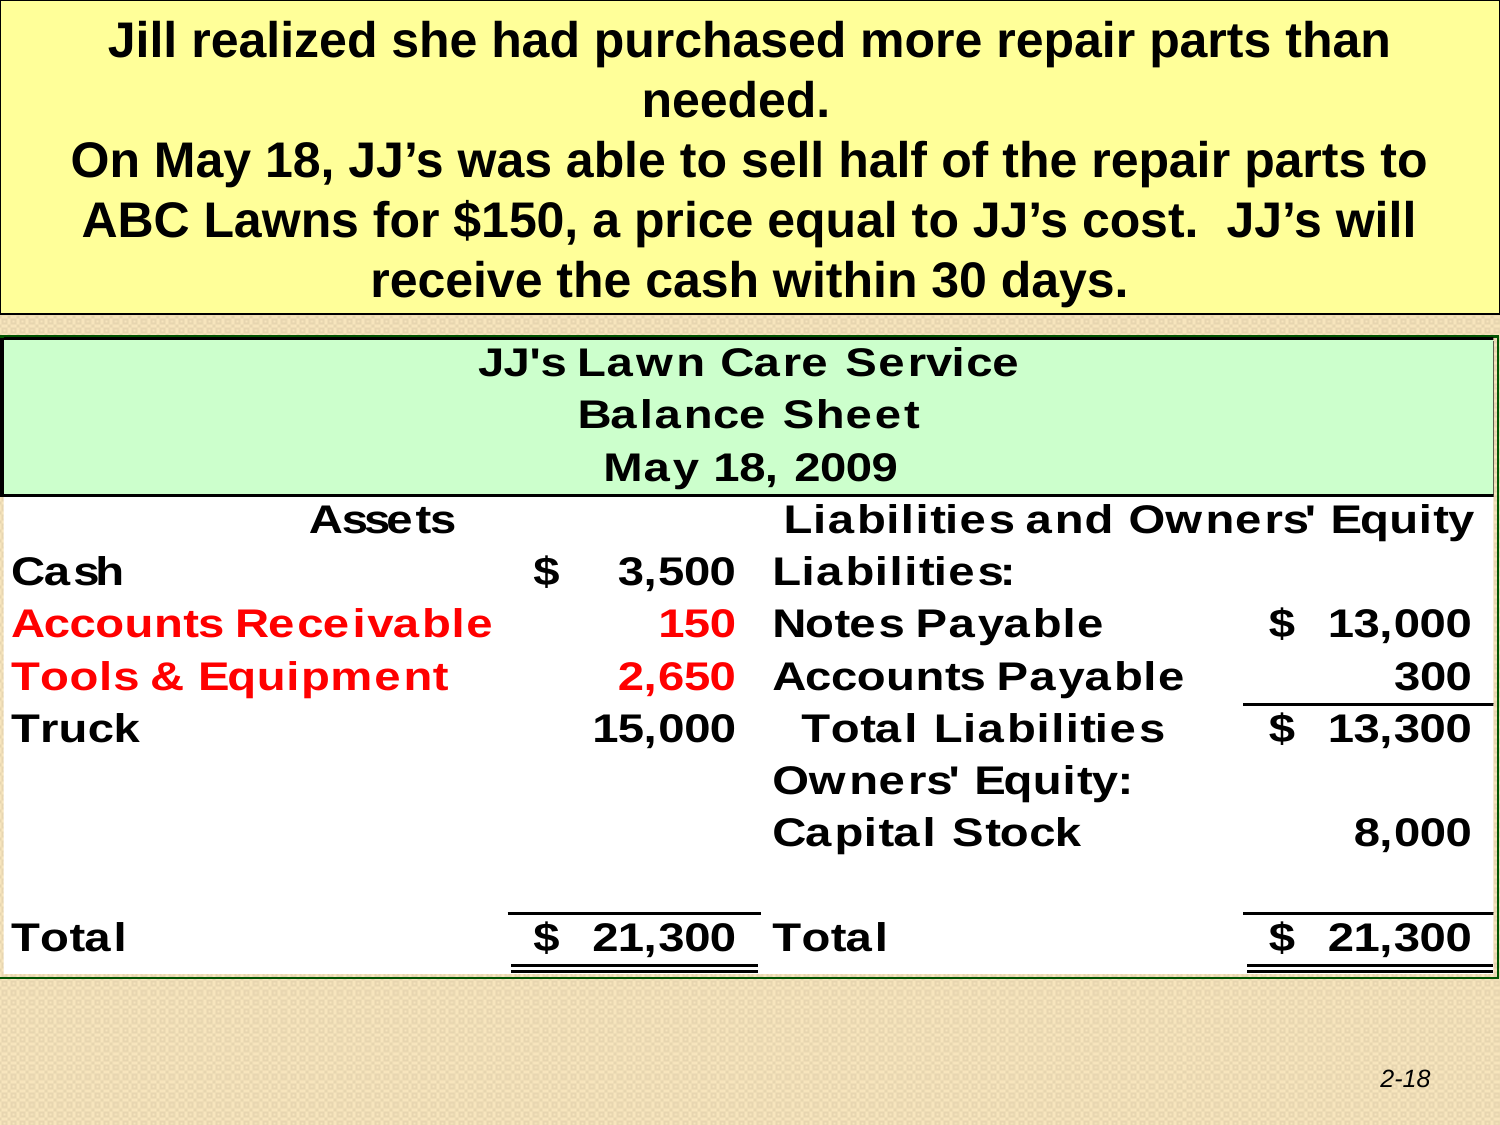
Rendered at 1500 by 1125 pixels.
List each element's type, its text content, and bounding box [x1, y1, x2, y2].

text_box Jill realized she had purchased more repair parts than needed. On May 18, JJ’s was able to sell half of the repair parts to ABC Lawns for $150, a price equal to JJ’s cost. JJ’s will receive the cash within 30 days. [0, 0, 1500, 315]
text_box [0, 337, 1498, 977]
